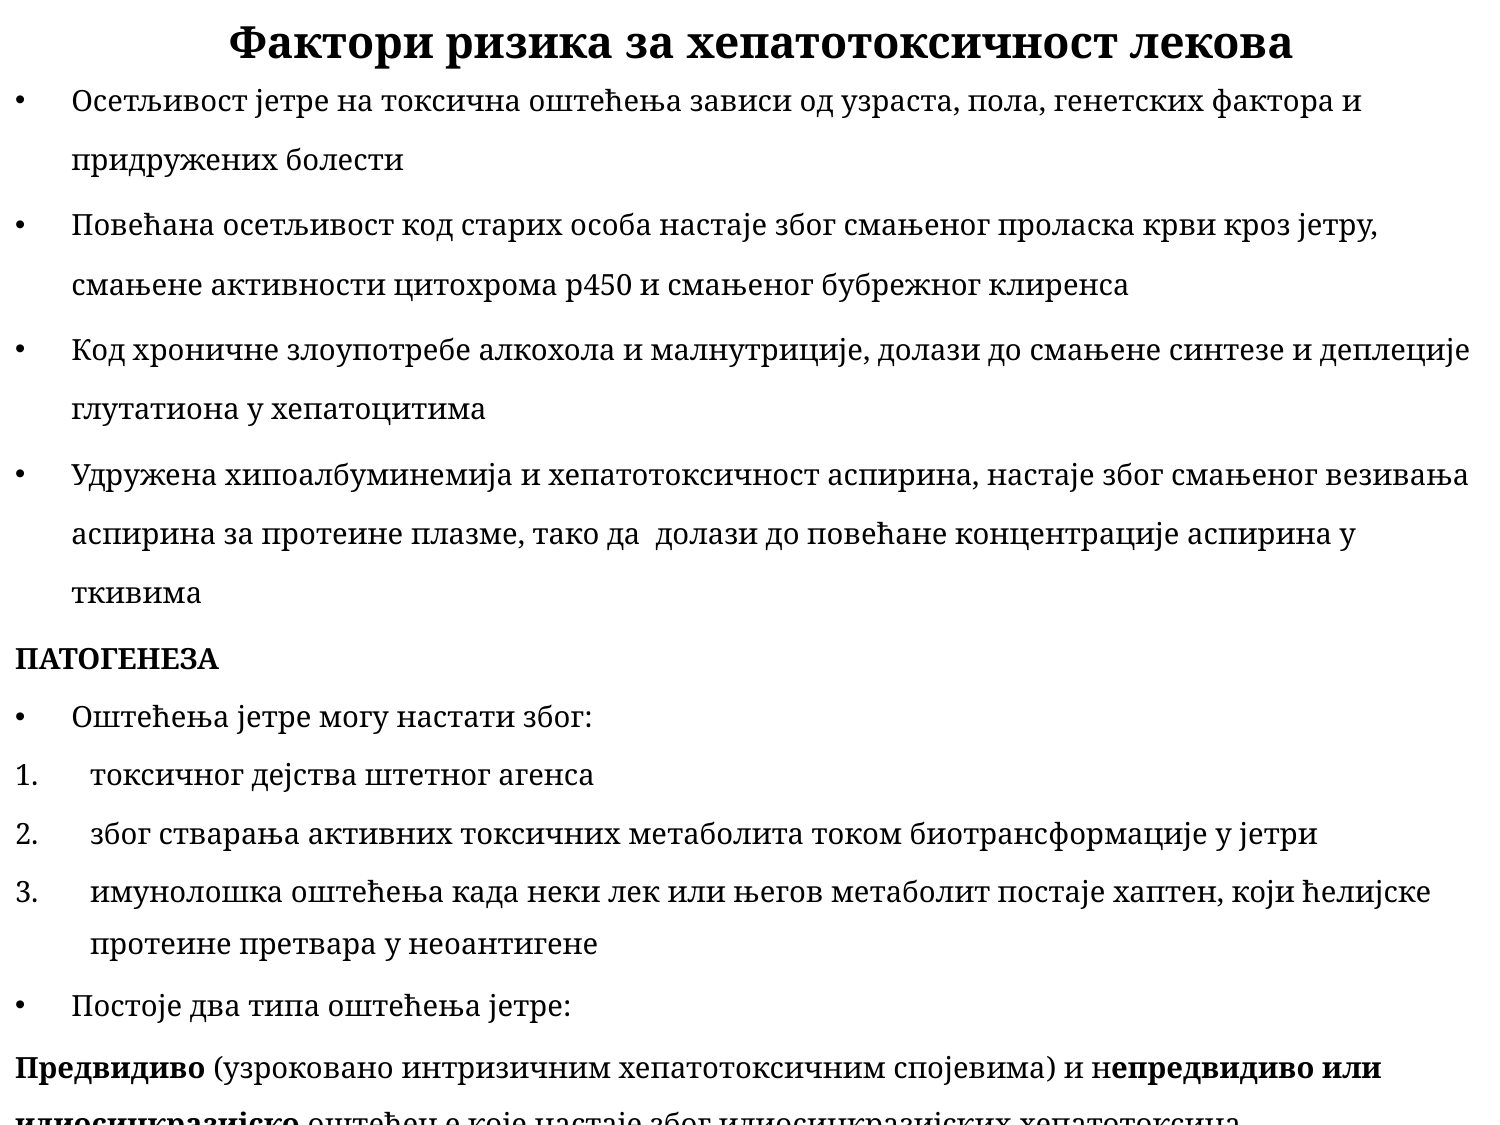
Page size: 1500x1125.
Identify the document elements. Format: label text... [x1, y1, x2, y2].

list Осетљивост јетре на токсична оштећења зависи од узраста, пола, генетских фактора и придружених болести Повећана осетљивост код старих особа настаје због смањеног проласка крви кроз јетру, смањене активности цитохрома p450 и смањеног бубрежног клиренса Код хроничне злоупотребе алкохола и малнутриције, долази до смањене синтезе и деплеције глутатиона у хепатоцитима Удружена хипоалбуминемија и хепатотоксичност аспирина, настаје због смањеног везивања аспирина за протеине плазме, тако да долази до повећане концентрације аспирина у ткивима ПАТОГЕНЕЗА Оштећења jeтре могу настати због: токсичног дејства штетног агенса због стварања активних токсичних метаболита током биотрансформације у јетри имунолошка оштећења када неки лек или његов метаболит постаје хаптен, који ћелијске протеине претвара у неоантигене Постоје два типа оштећења јетре: Предвидиво (узроковано интризичним хепатотоксичним спојевима) и непредвидиво или идиосинкразијско оштећење које настаје због идиосинкразијских хепатотоксина [0, 50, 1500, 1088]
title Фактори ризика за хепатотоксичност лекова [87, 6, 1438, 50]
